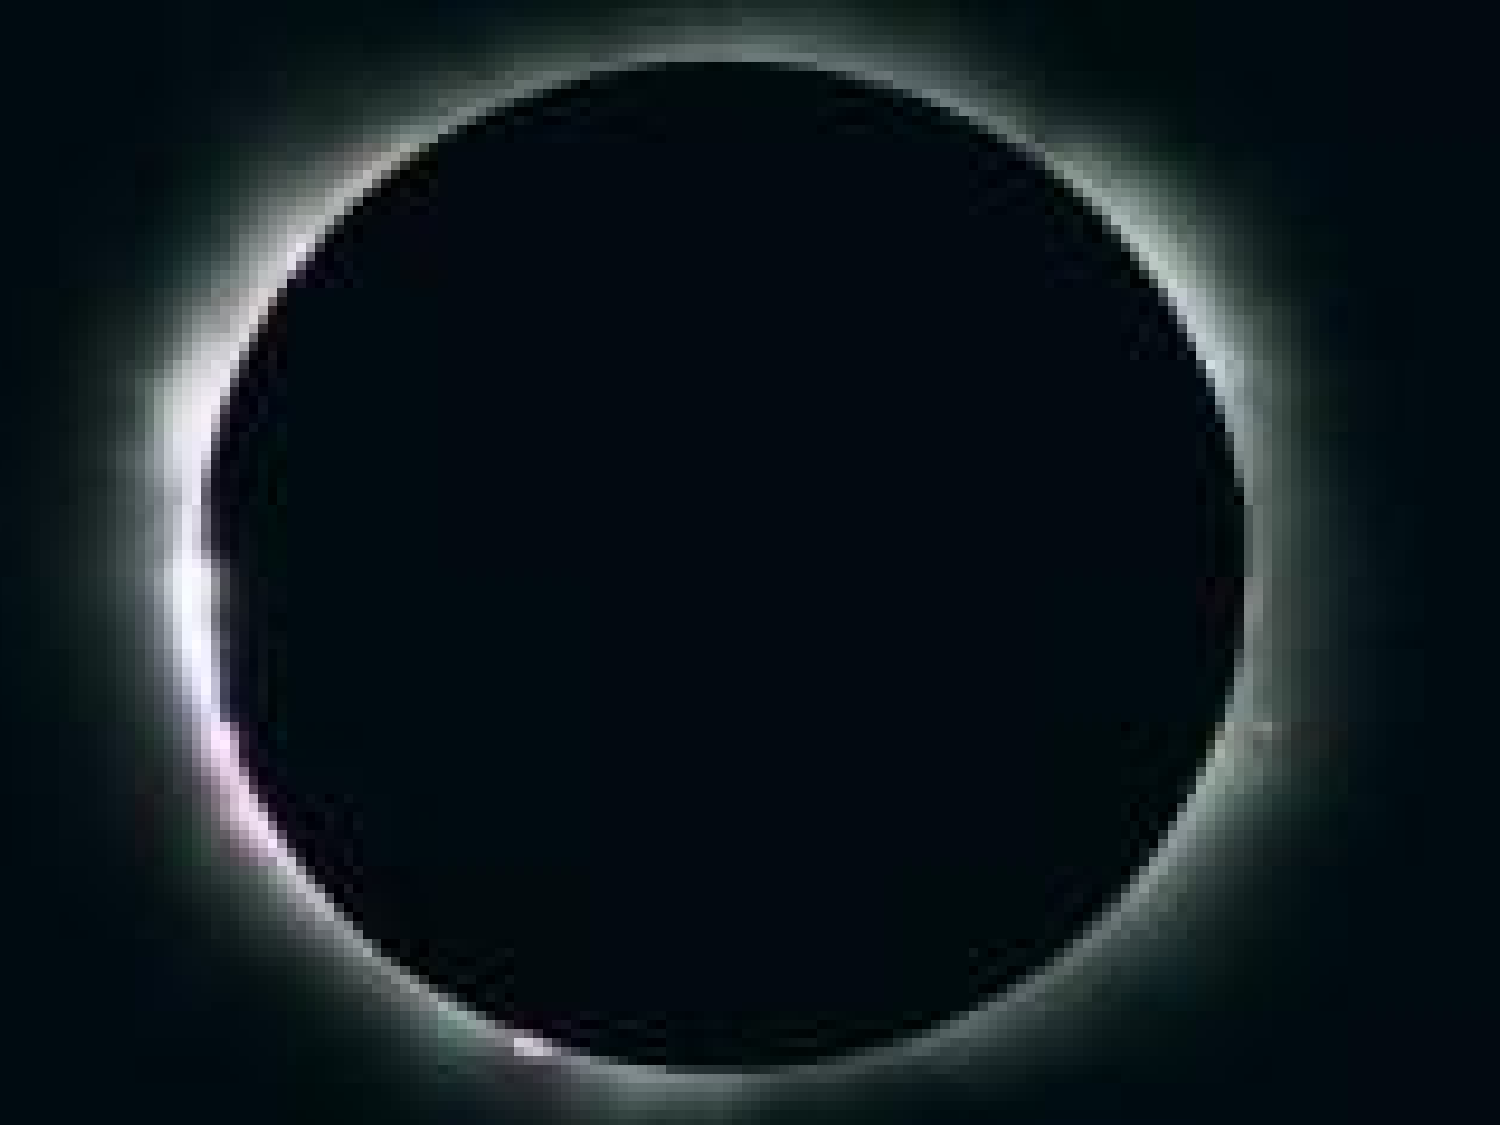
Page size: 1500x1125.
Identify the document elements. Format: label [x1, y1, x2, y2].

list [0, 0, 1500, 1125]
